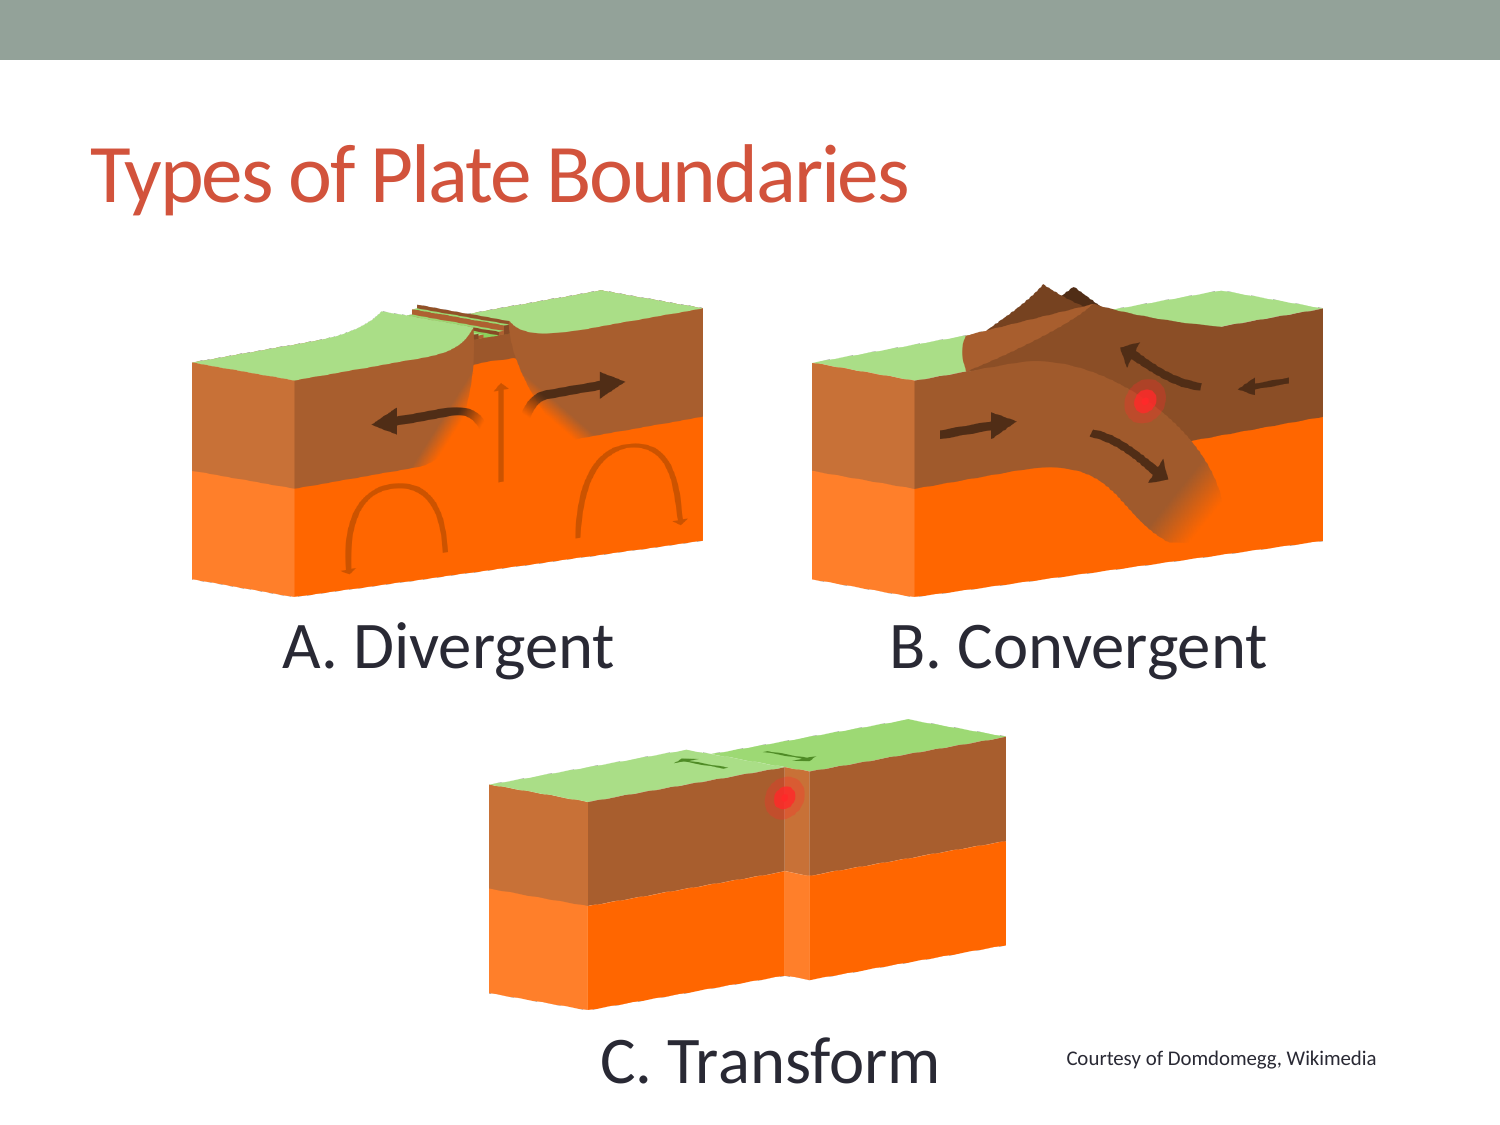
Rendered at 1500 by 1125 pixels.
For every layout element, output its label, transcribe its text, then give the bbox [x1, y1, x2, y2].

picture [489, 719, 1006, 1011]
text_box B. Convergent [874, 602, 1329, 690]
text_box A. Divergent [267, 594, 722, 690]
picture [812, 284, 1323, 598]
text_box C. Transform [585, 1009, 1040, 1105]
text_box Courtesy of Domdomegg, Wikimedia [1051, 1037, 1392, 1078]
picture [192, 290, 703, 598]
title Types of Plate Boundaries [75, 87, 1425, 250]
